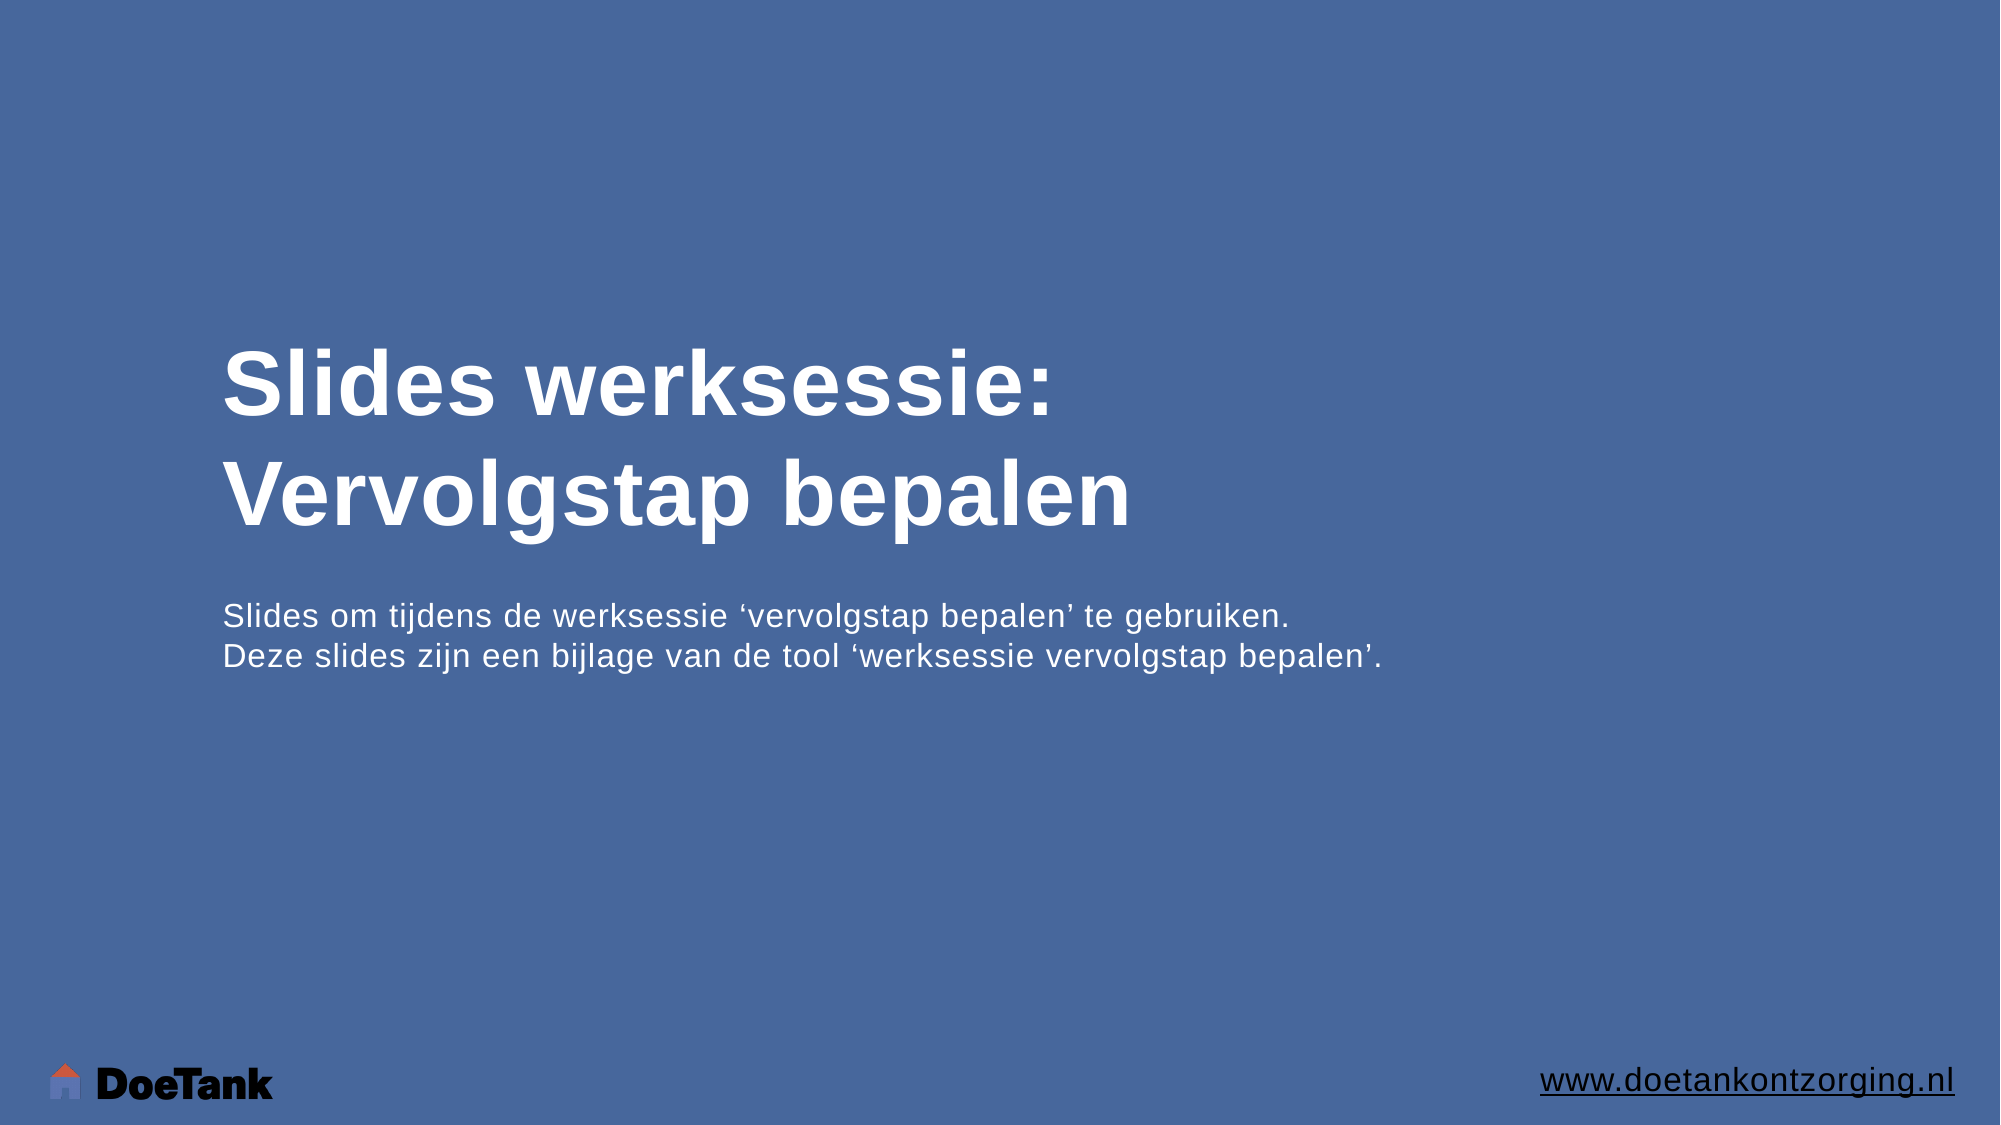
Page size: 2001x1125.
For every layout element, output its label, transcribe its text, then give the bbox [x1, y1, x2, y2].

list Slides werksessie: Vervolgstap bepalen [204, 210, 1824, 544]
text_box www.doetankontzorging.nl [1522, 1029, 1982, 1099]
text_box Slides om tijdens de werksessie ‘vervolgstap bepalen’ te gebruiken. Deze slides zijn een bijlage van de tool ‘werksessie vervolgstap bepalen’. [204, 604, 1824, 674]
picture [49, 1063, 273, 1100]
